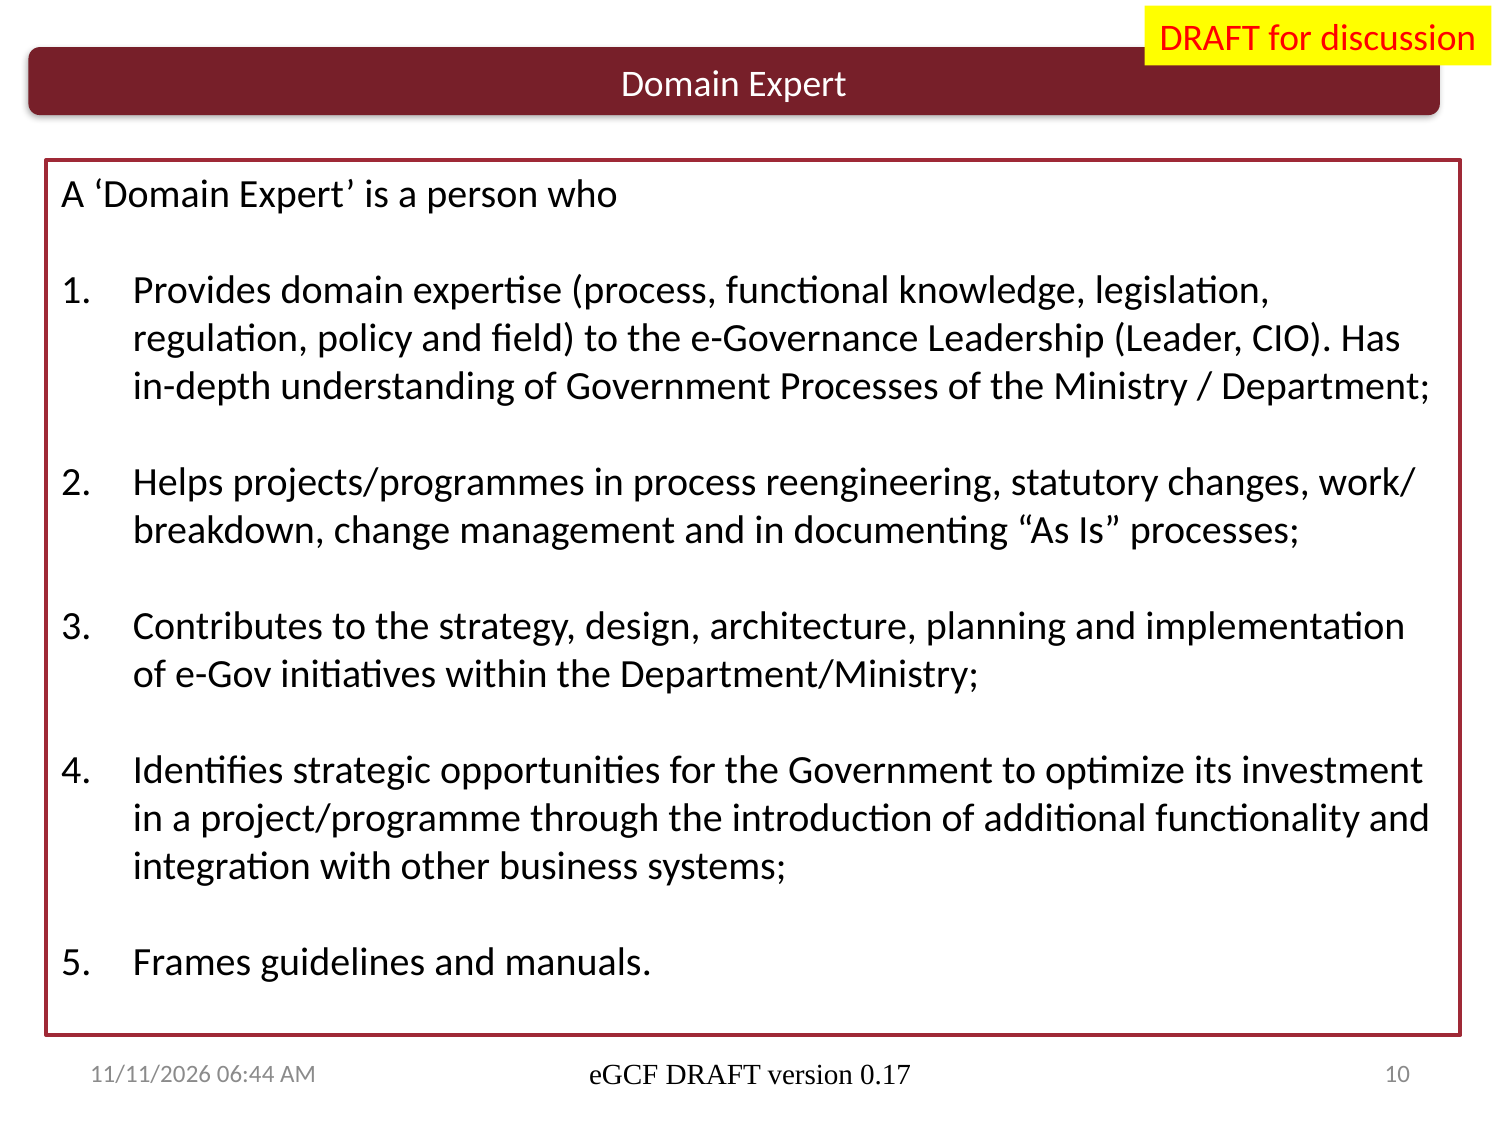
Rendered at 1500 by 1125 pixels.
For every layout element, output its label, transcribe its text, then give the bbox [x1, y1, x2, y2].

text_box DRAFT for discussion [1144, 5, 1492, 66]
text_box Domain Expert [27, 46, 1441, 116]
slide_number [75, 1042, 425, 1103]
text_box A ‘Domain Expert’ is a person who Provides domain expertise (process, functional knowledge, legislation, regulation, policy and field) to the e-Governance Leadership (Leader, CIO). Has in-depth understanding of Government Processes of the Ministry / Department; Helps projects/programmes in process reengineering, statutory changes, work/ breakdown, change management and in documenting “As Is” processes; Contributes to the strategy, design, architecture, planning and implementation of e-Gov initiatives within the Department/Ministry; Identifies strategic opportunities for the Government to optimize its investment in a project/programme through the introduction of additional functionality and integration with other business systems; Frames guidelines and manuals. [44, 158, 1462, 1037]
footer eGCF DRAFT version 0.17 [512, 1042, 988, 1103]
slide_number 10 [1074, 1042, 1425, 1103]
